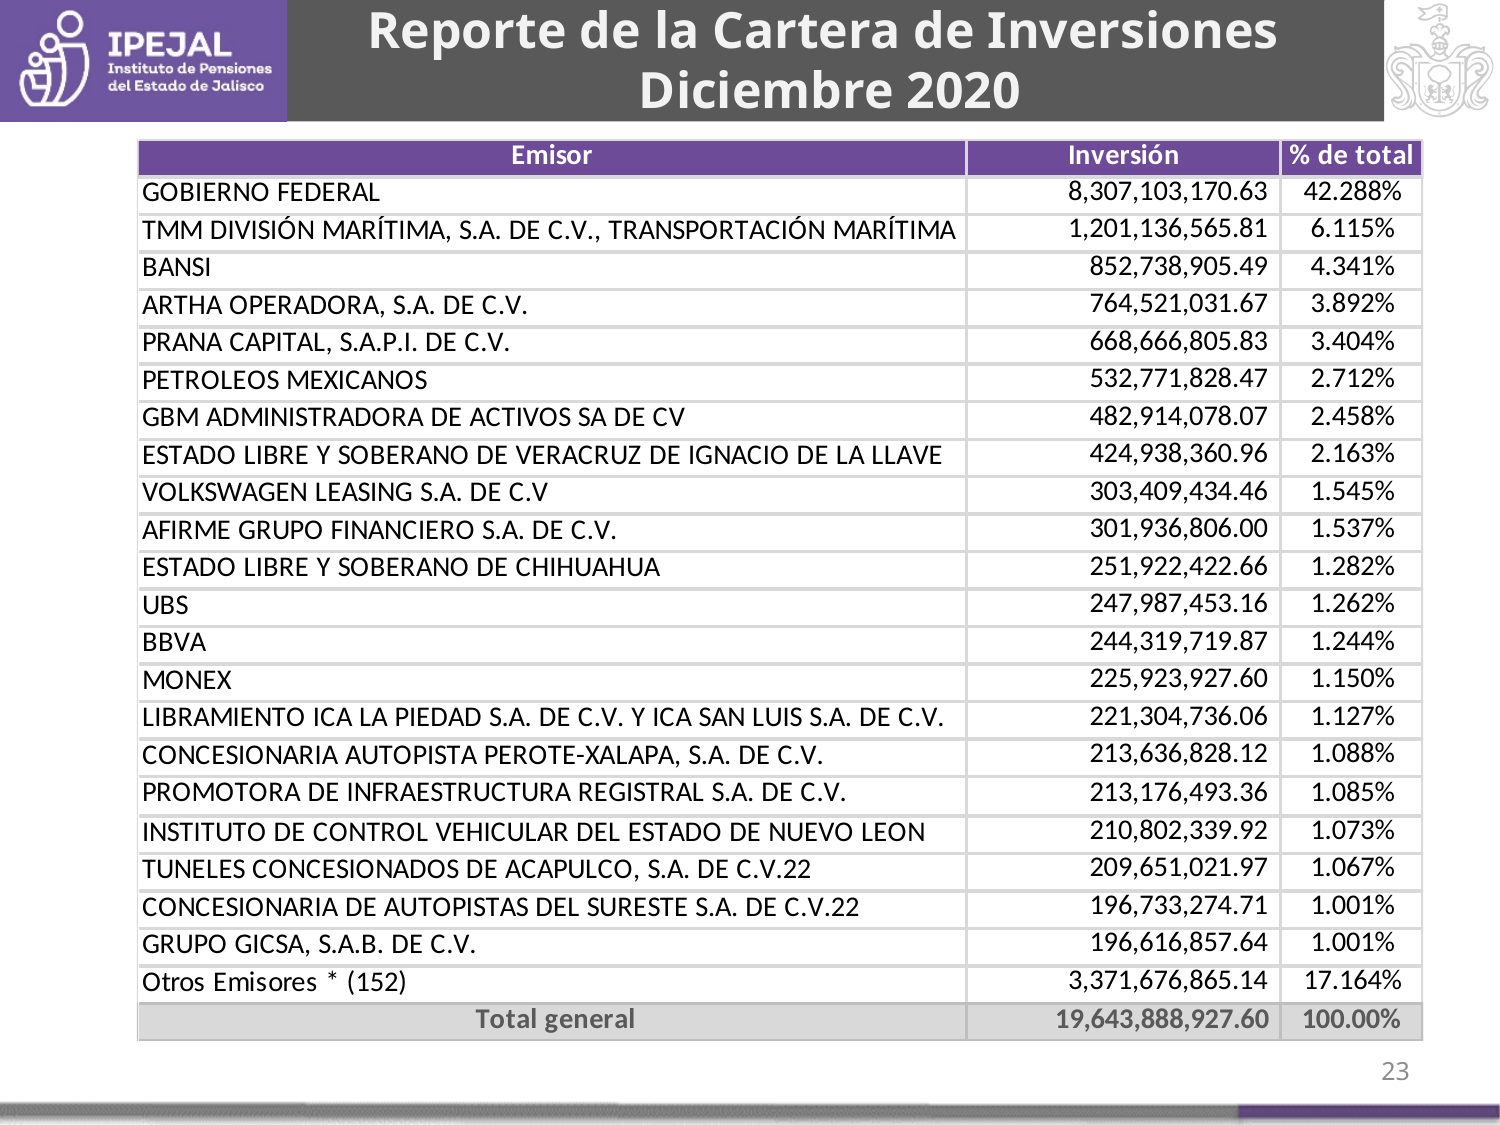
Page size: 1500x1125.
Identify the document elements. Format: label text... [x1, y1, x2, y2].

picture [0, 0, 277, 122]
slide_number 22 [1074, 1043, 1425, 1103]
text_box Reporte de la Cartera de Inversiones Diciembre 2020 [277, 0, 1382, 128]
picture [0, 1096, 1500, 1125]
picture [136, 139, 1425, 1043]
